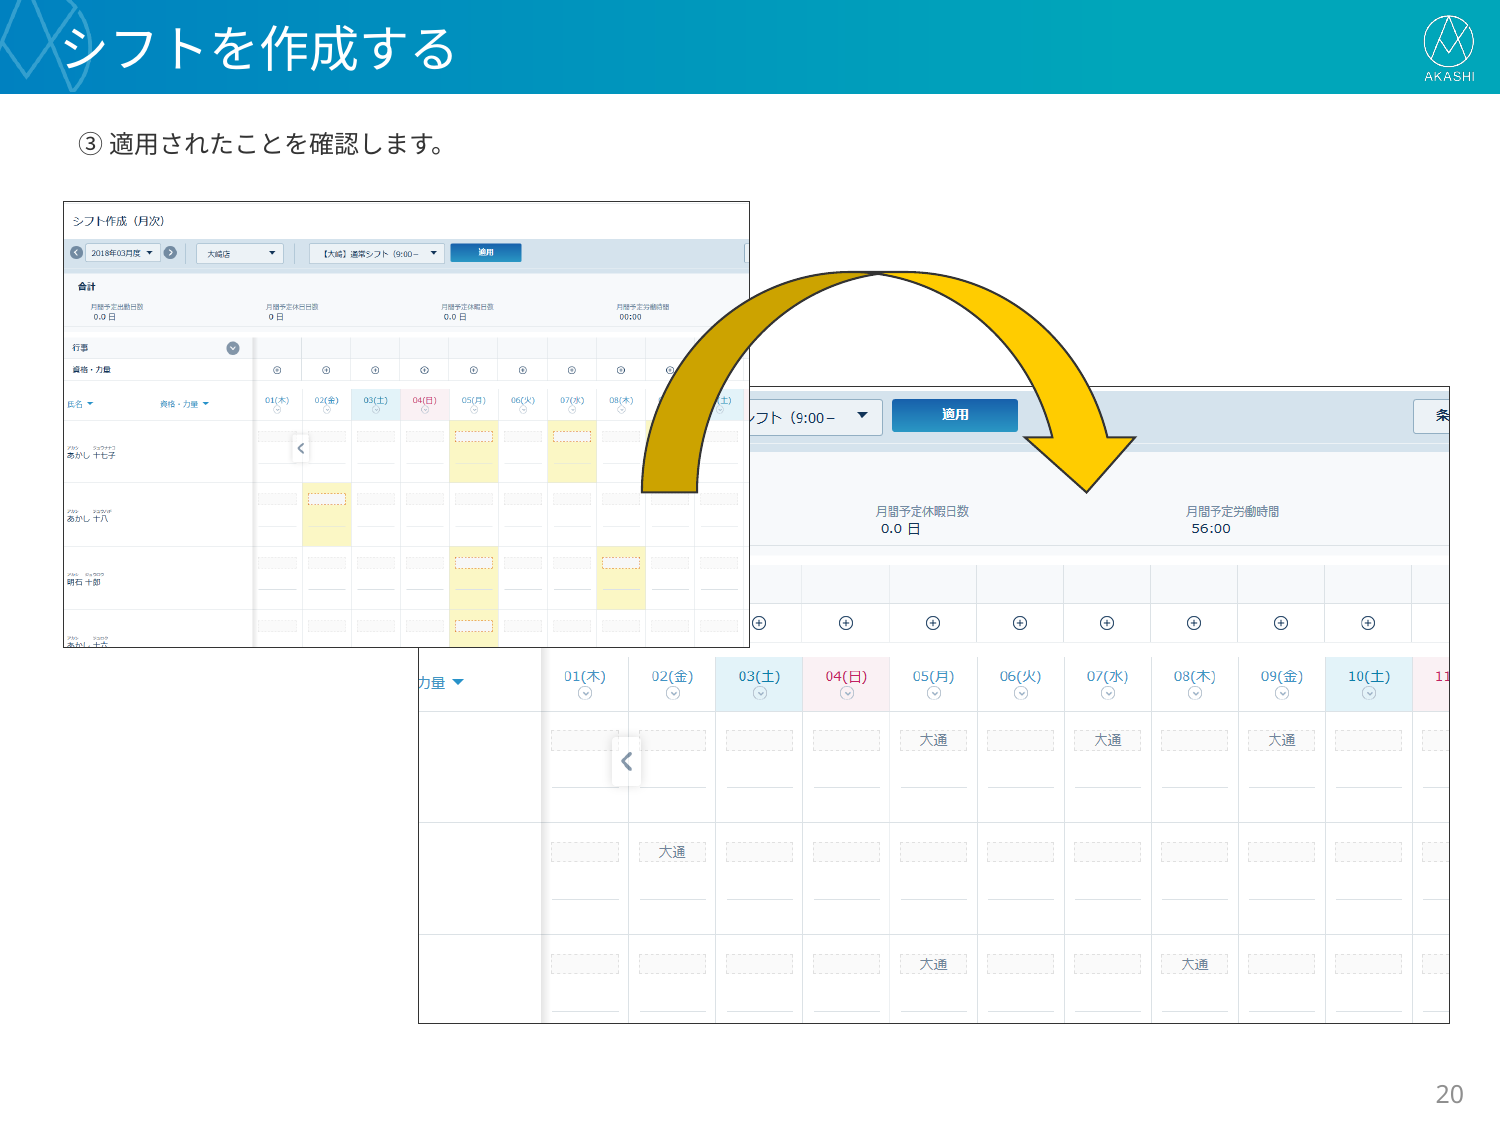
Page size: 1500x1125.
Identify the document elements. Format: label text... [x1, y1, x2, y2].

text_box ③適用されたことを確認します。 [63, 121, 1464, 167]
slide_number 19 [1141, 1065, 1480, 1125]
picture [1416, 7, 1481, 89]
text_box [750, 270, 1090, 386]
title シフトを作成する [44, 0, 1393, 92]
picture [63, 201, 1450, 1024]
